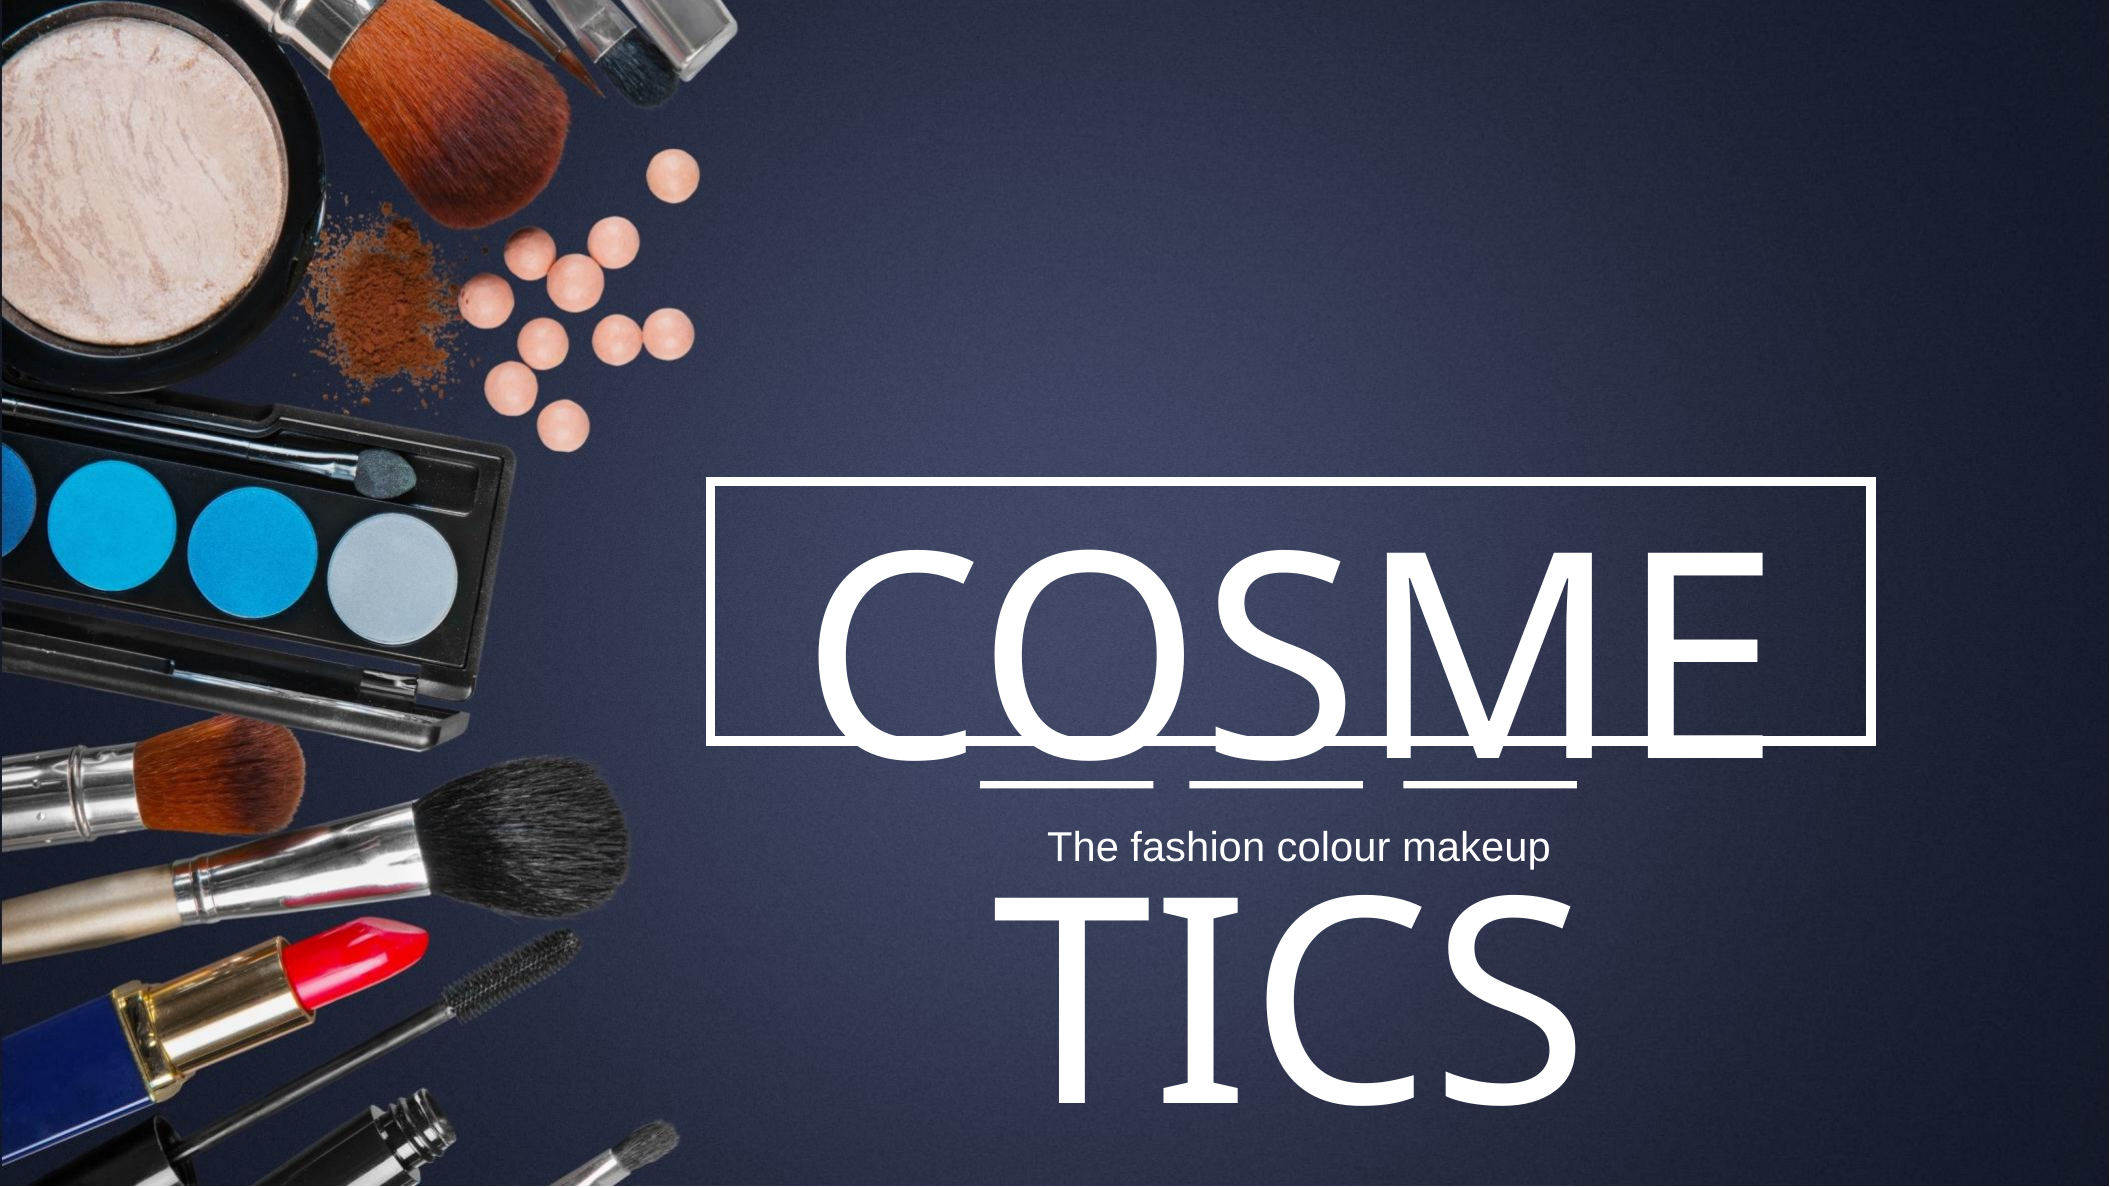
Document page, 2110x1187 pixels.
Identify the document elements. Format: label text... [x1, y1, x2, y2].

text_box [1188, 780, 1364, 789]
text_box [710, 480, 1872, 742]
text_box [979, 780, 1154, 789]
text_box [0, 0, 2110, 1187]
text_box [1402, 780, 1578, 789]
text_box cosmetics [712, 463, 1870, 480]
text_box The fashion colour makeup [933, 812, 1666, 877]
text_box cosmetics [712, 742, 1870, 1168]
